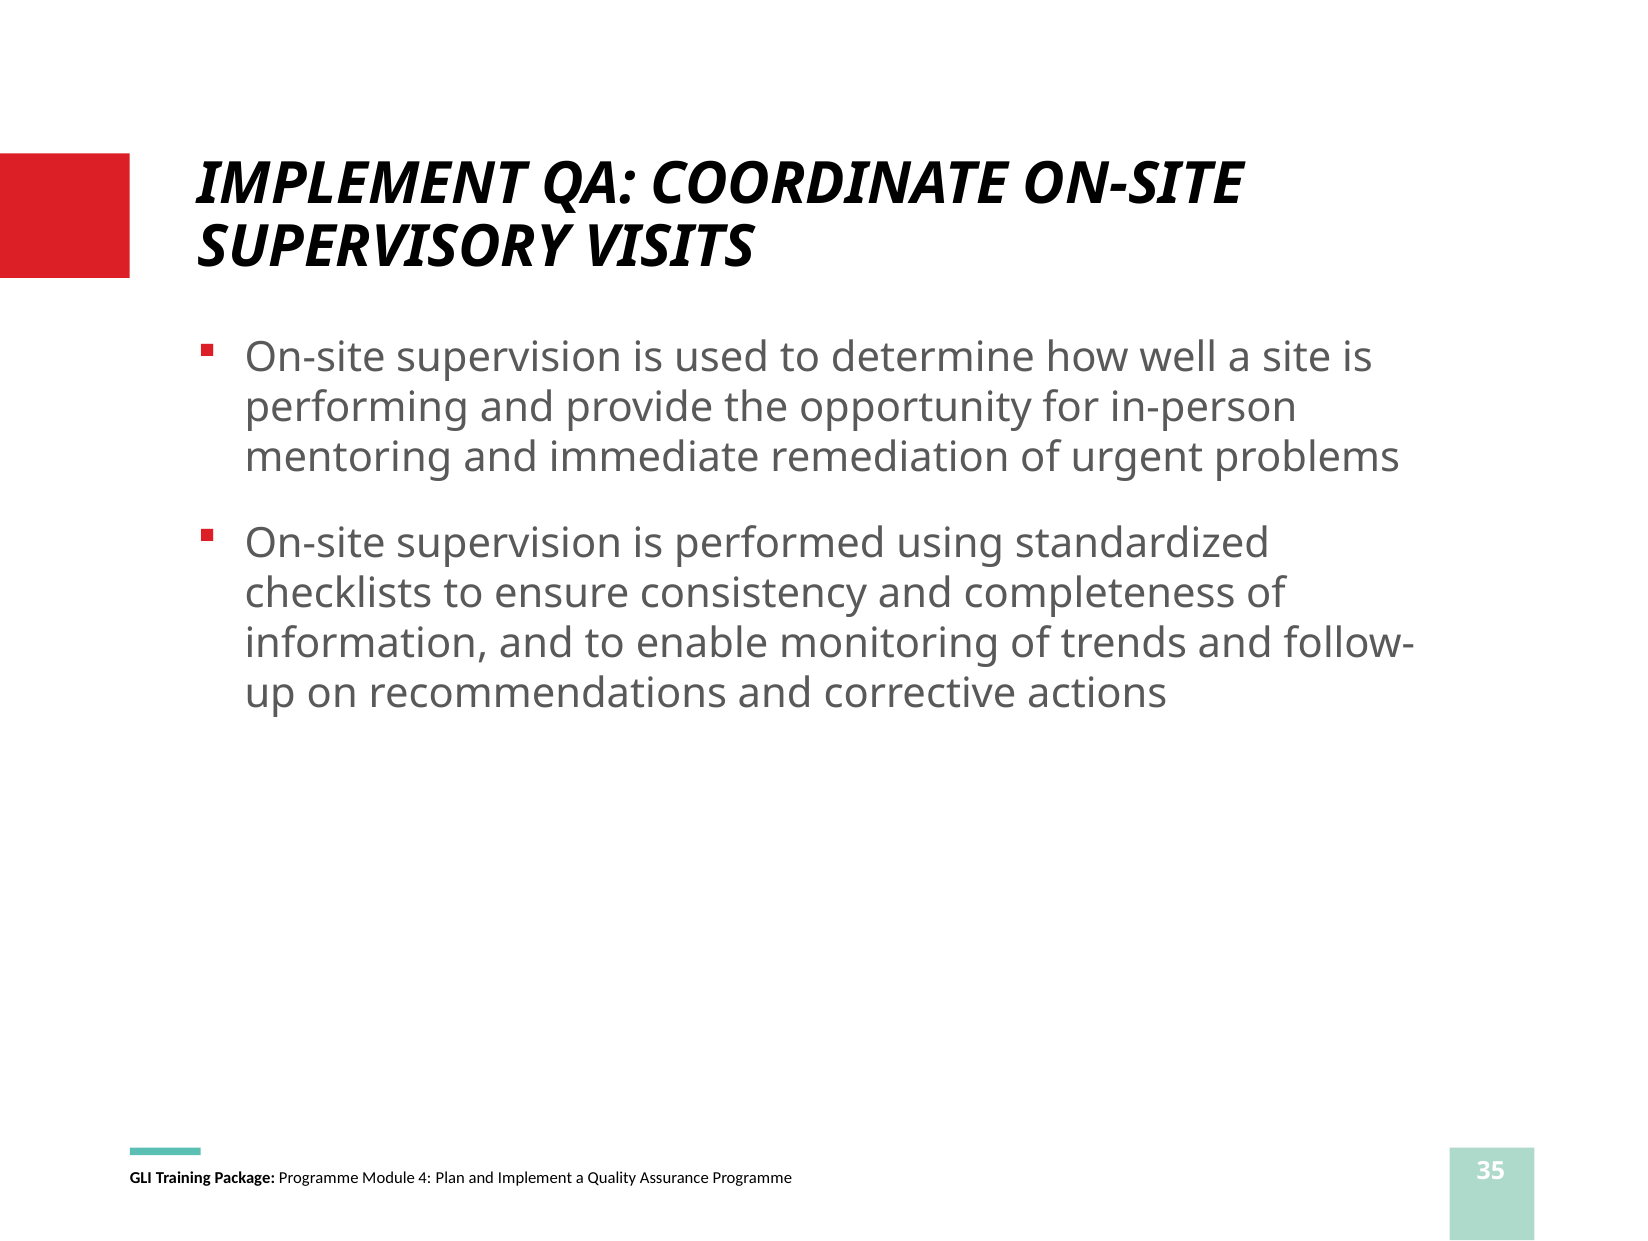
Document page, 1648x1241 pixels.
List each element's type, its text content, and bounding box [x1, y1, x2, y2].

title IMPLEMENT QA: COORDINATE ON-SITE SUPERVISORY VISITS [197, 153, 1450, 278]
list On-site supervision is used to determine how well a site is performing and provide the opportunity for in-person mentoring and immediate remediation of urgent problems On-site supervision is performed using standardized checklists to ensure consistency and completeness of information, and to enable monitoring of trends and follow-up on recommendations and corrective actions [197, 330, 1450, 1087]
